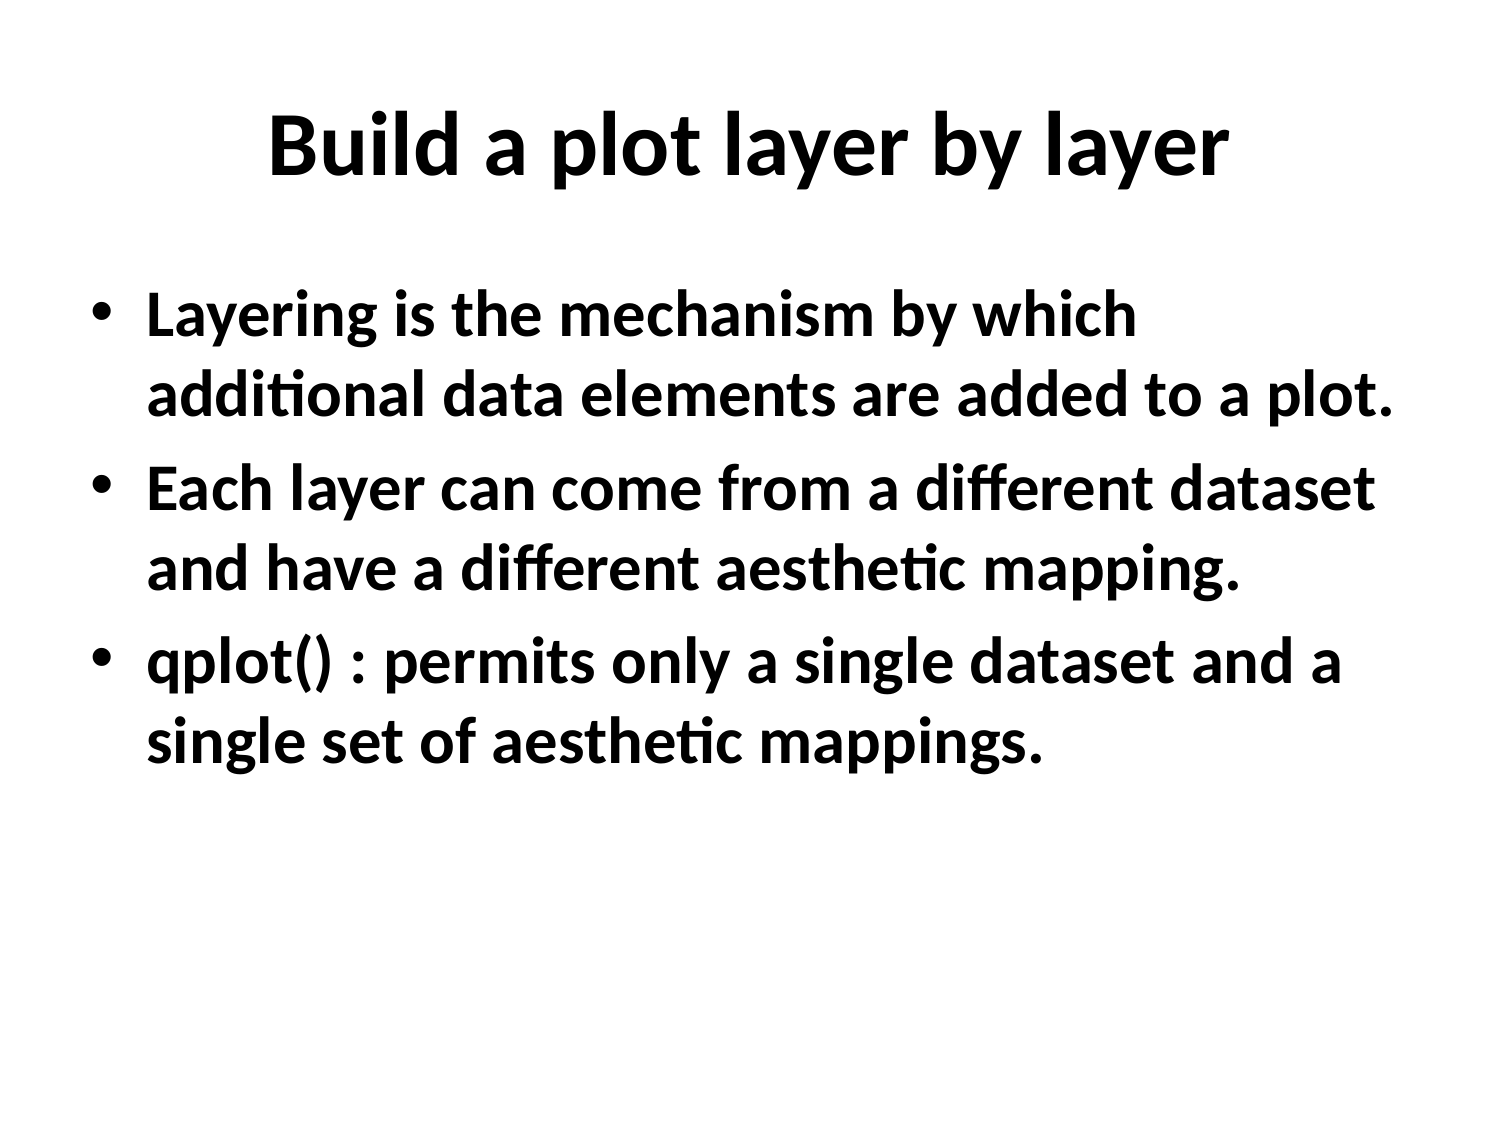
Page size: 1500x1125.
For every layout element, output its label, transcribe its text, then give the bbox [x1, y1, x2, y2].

list Layering is the mechanism by which additional data elements are added to a plot. Each layer can come from a different dataset and have a different aesthetic mapping. qplot() : permits only a single dataset and a single set of aesthetic mappings. [75, 262, 1425, 1005]
title Build a plot layer by layer [75, 45, 1425, 233]
